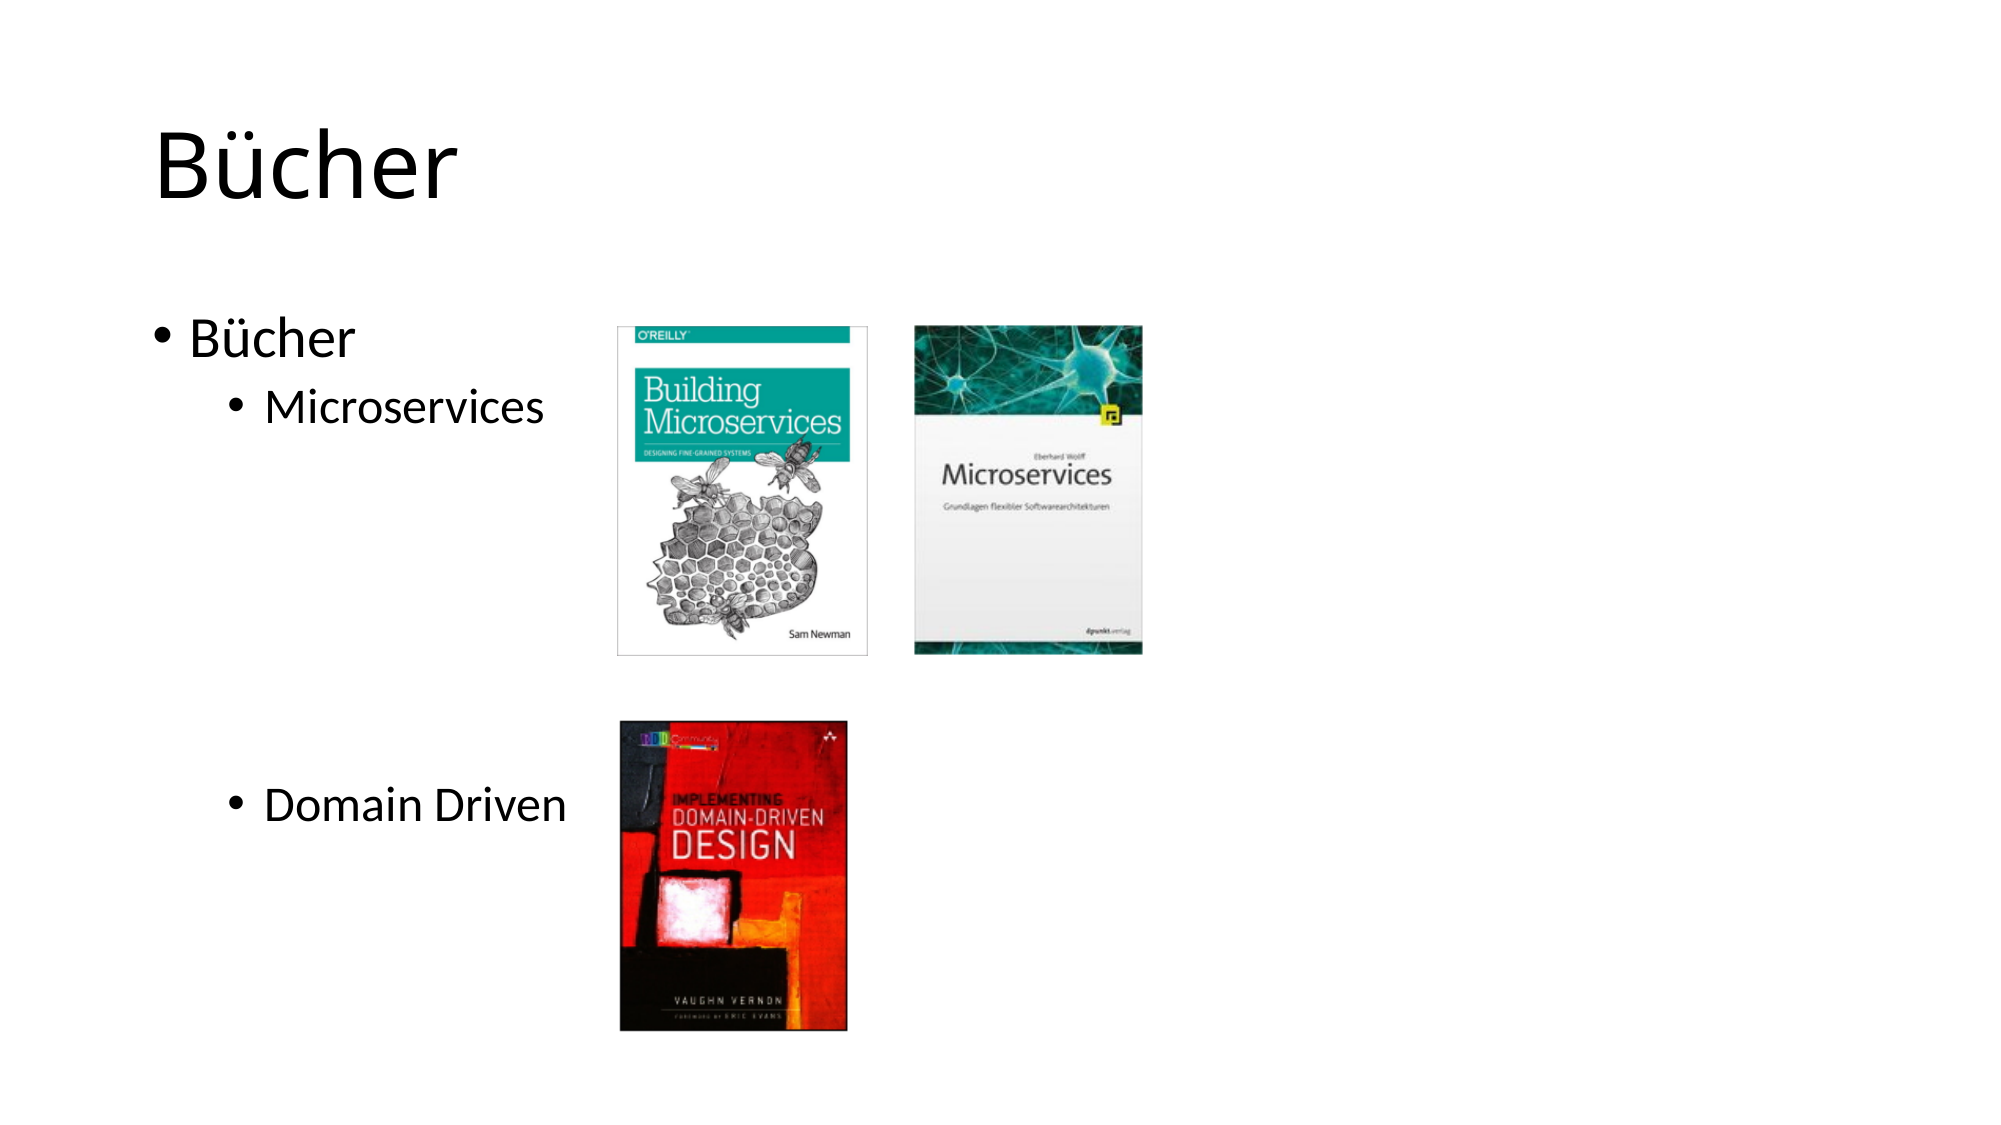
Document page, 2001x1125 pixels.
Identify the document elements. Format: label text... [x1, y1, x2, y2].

picture [614, 322, 871, 657]
list Bücher Microservices Domain Driven [137, 299, 1863, 1014]
picture [613, 718, 854, 1036]
picture [910, 321, 1146, 658]
title Bücher [137, 59, 1863, 278]
